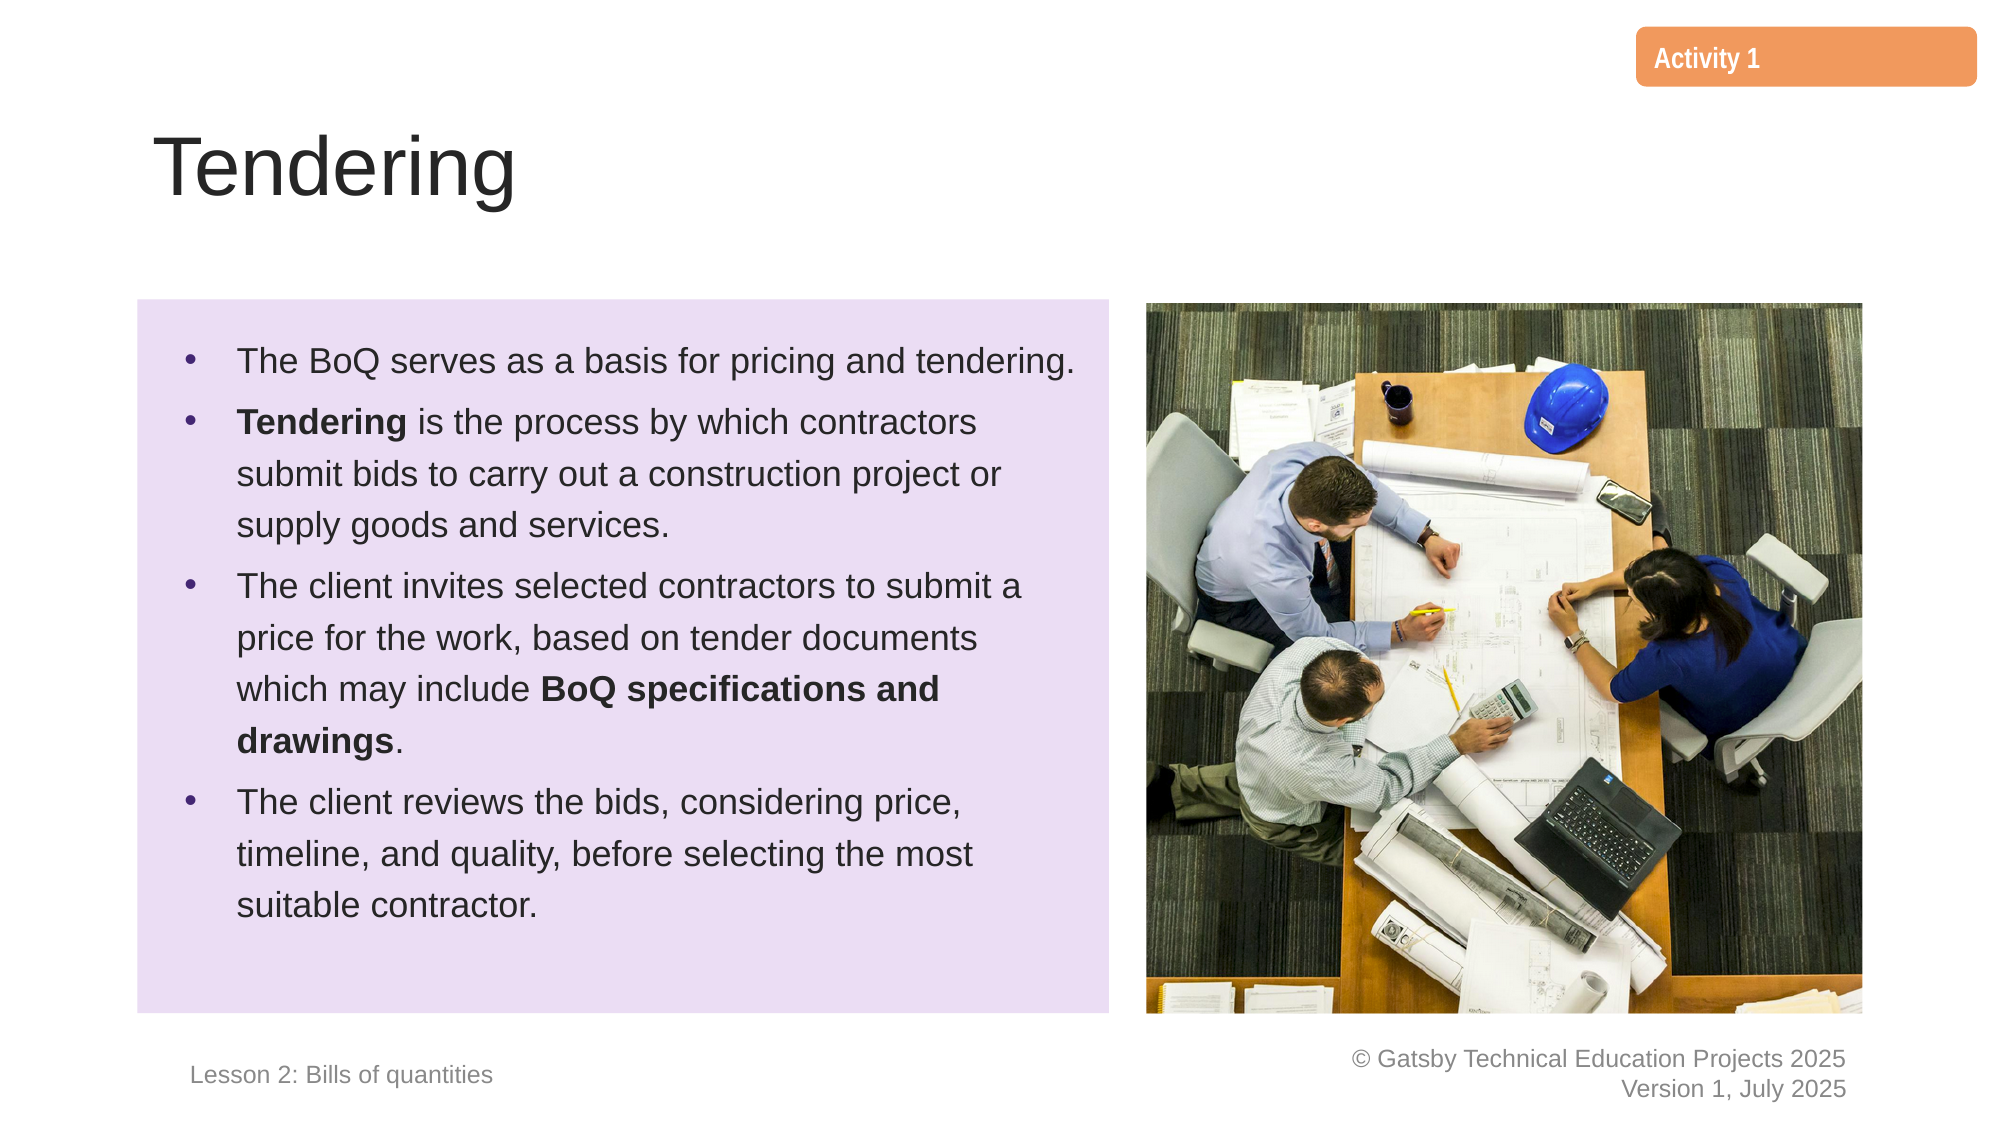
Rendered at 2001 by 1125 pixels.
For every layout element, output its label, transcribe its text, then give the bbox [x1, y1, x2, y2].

list The BoQ serves as a basis for pricing and tendering. Tendering is the process by which contractors submit bids to carry out a construction project or supply goods and services. The client invites selected contractors to submit a price for the work, based on tender documents which may include BoQ specifications and drawings. The client reviews the bids, considering price, timeline, and quality, before selecting the most suitable contractor. [137, 299, 1109, 1014]
picture [1146, 299, 1863, 1014]
list Lesson 2: Bills of quantities [137, 1042, 829, 1103]
text_box Activity 1 [1636, 26, 1978, 87]
title Tendering [137, 59, 1863, 278]
